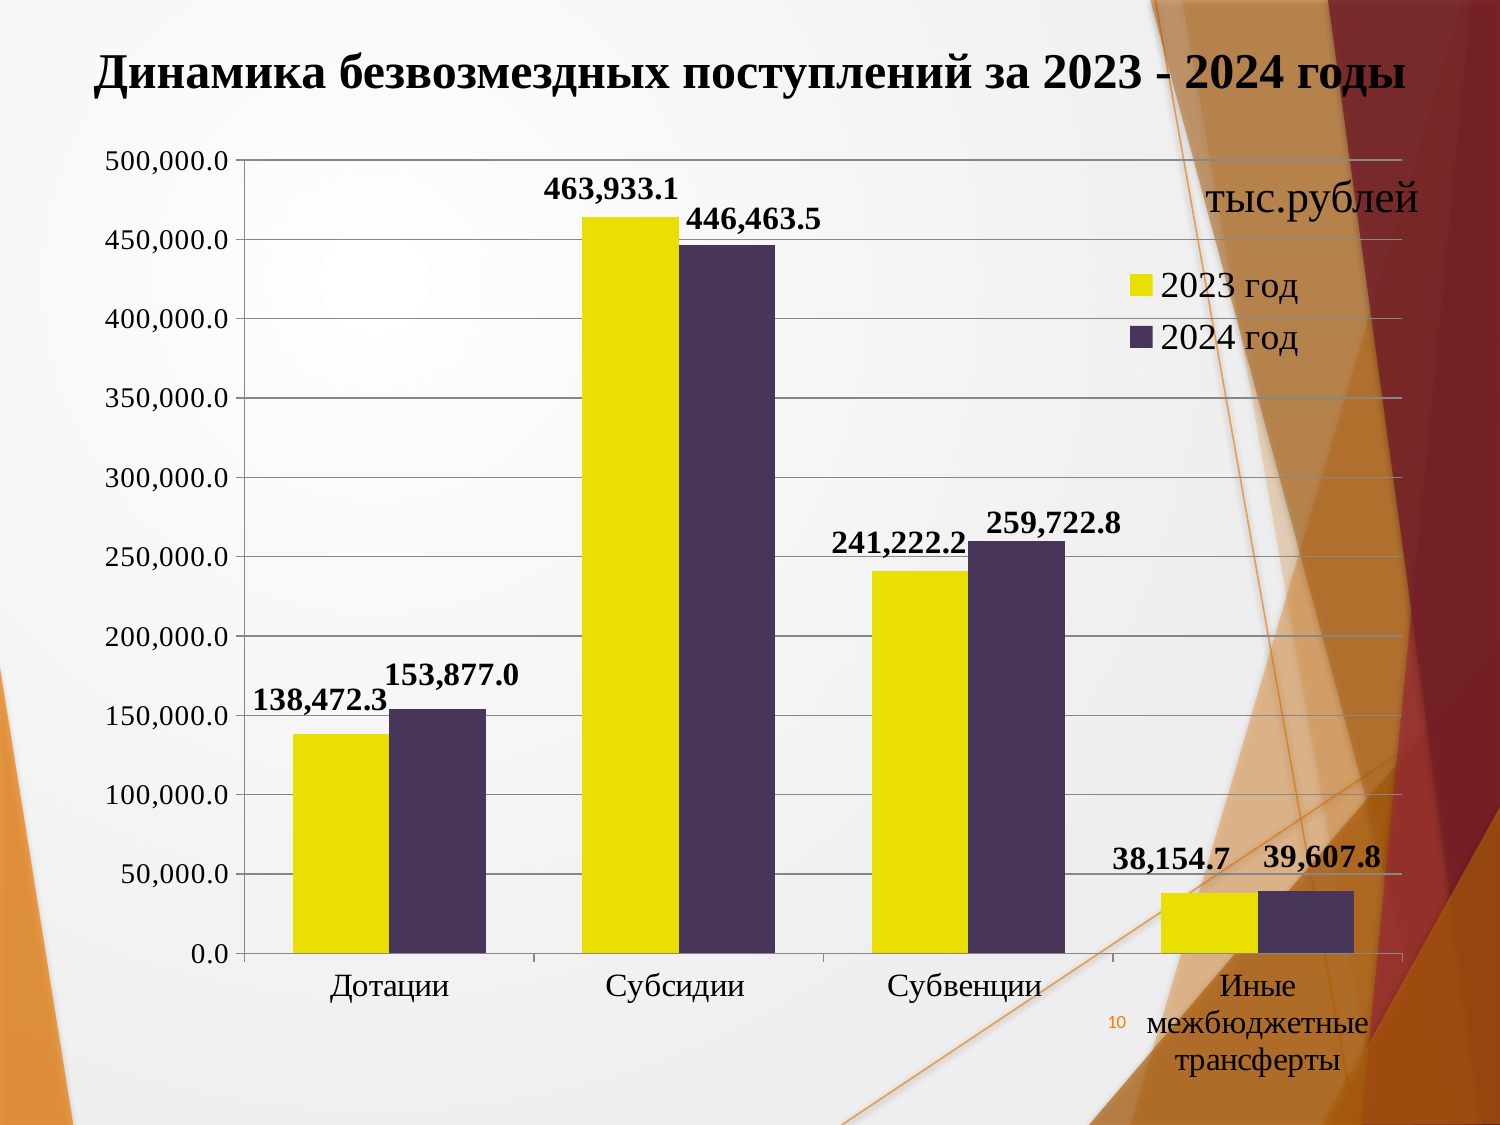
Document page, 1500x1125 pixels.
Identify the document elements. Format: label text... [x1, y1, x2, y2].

title Динамика безвозмездных поступлений за 2023 - 2024 годы [75, 30, 1425, 126]
chart [34, 136, 1466, 1079]
